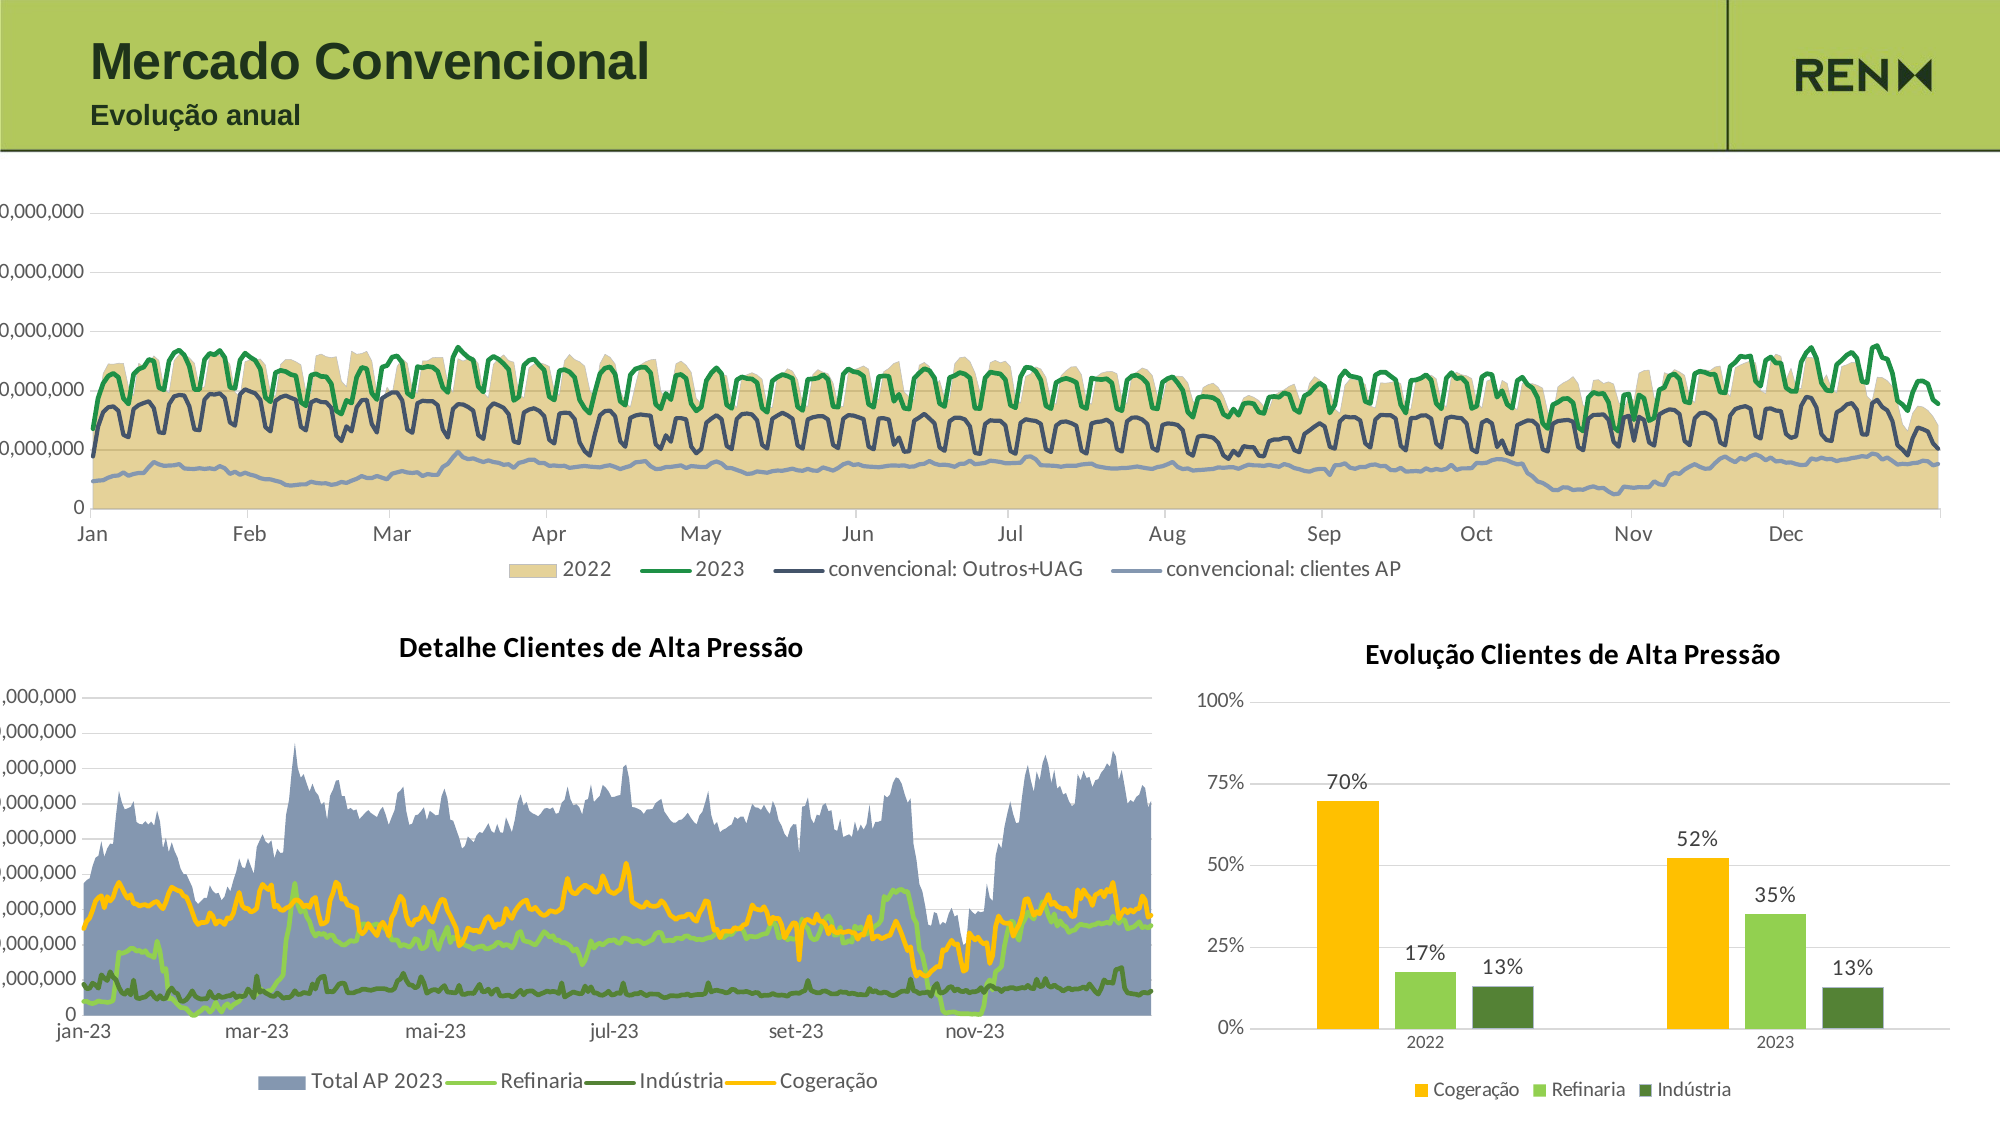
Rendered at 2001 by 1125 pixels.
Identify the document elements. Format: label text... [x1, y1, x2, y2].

picture [0, 0, 2000, 1125]
chart [0, 151, 1971, 596]
text_box Evolução anual [88, 94, 1630, 131]
text_box Mercado Convencional [88, 25, 1630, 90]
chart [0, 615, 1177, 1125]
chart [1180, 615, 1967, 1107]
